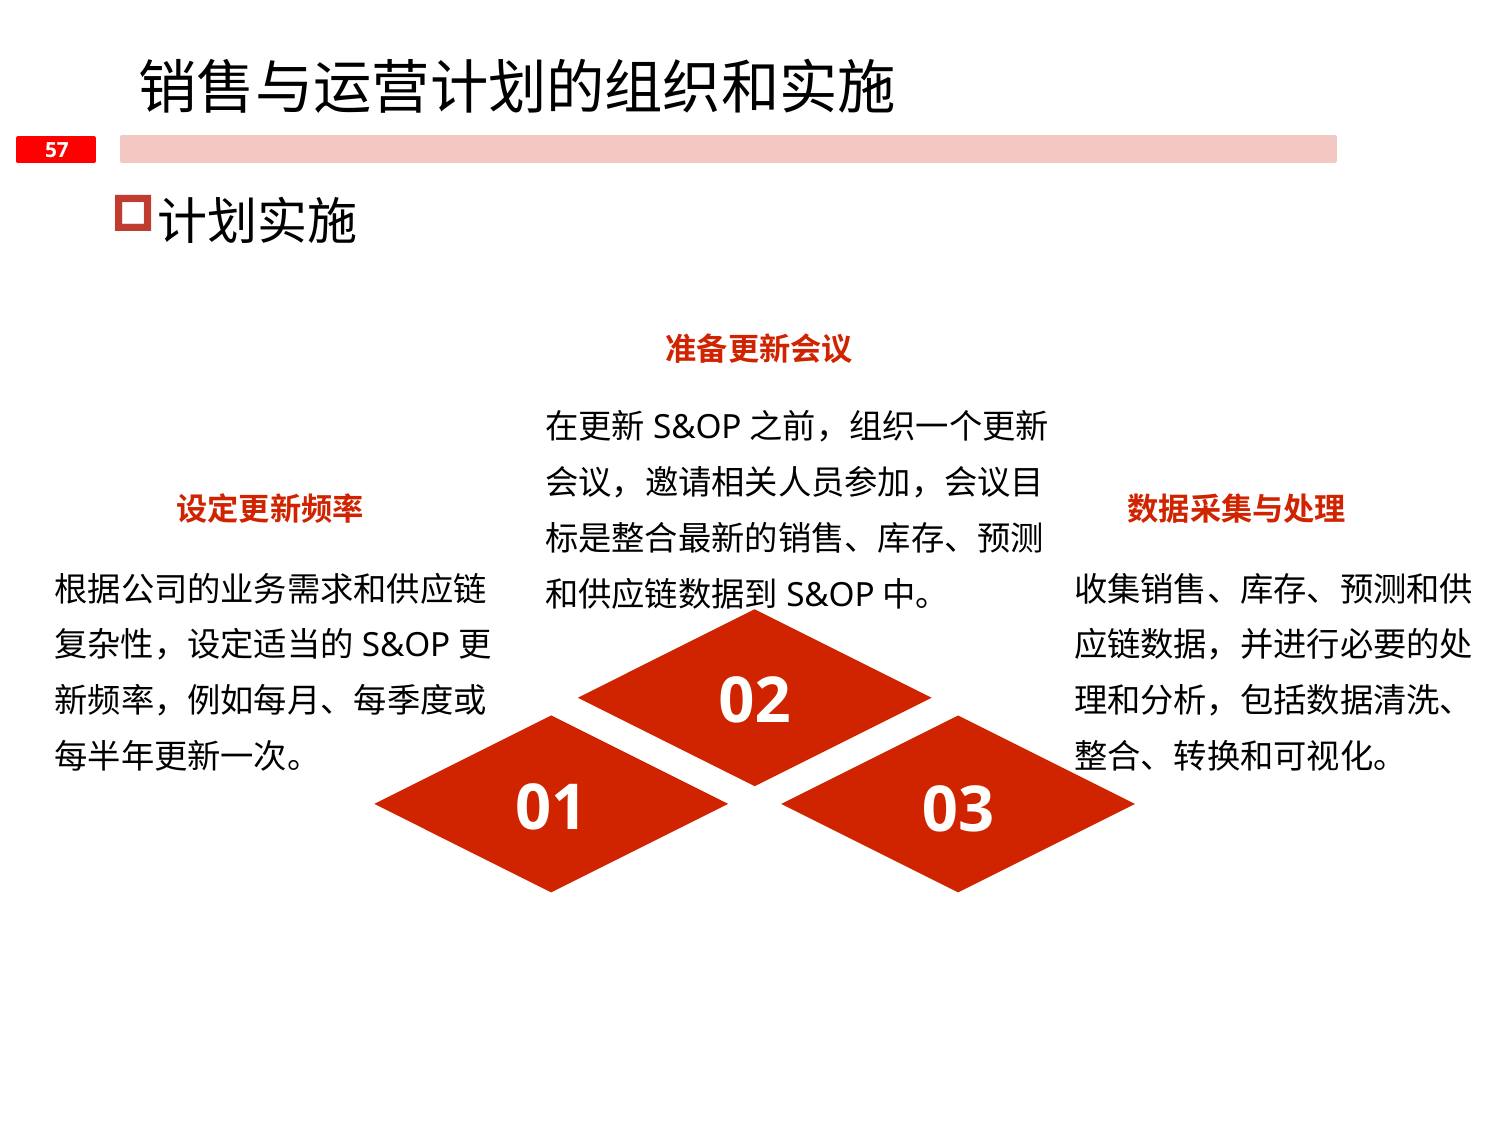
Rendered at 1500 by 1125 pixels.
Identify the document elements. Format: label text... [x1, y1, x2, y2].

text_box [374, 715, 729, 893]
text_box 在更新S&OP之前，组织一个更新会议，邀请相关人员参加，会议目标是整合最新的销售、库存、预测和供应链数据到S&OP中。 [537, 385, 1060, 589]
text_box 设定更新频率 [88, 473, 452, 535]
text_box 收集销售、库存、预测和供应链数据，并进行必要的处理和分析，包括数据清洗、整合、转换和可视化。 [1066, 547, 1487, 752]
text_box 02 [700, 642, 809, 752]
text_box 计划实施 [96, 181, 1081, 276]
text_box [17, 129, 97, 189]
text_box 03 [904, 751, 1012, 861]
text_box [577, 609, 932, 787]
text_box [781, 715, 1136, 893]
text_box 01 [497, 749, 605, 859]
text_box 销售与运营计划的组织和实施 [123, 42, 958, 128]
text_box 数据采集与处理 [1055, 473, 1419, 535]
text_box 准备更新会议 [577, 314, 941, 375]
text_box 根据公司的业务需求和供应链复杂性，设定适当的S&OP更新频率，例如每月、每季度或每半年更新一次。 [46, 547, 517, 752]
